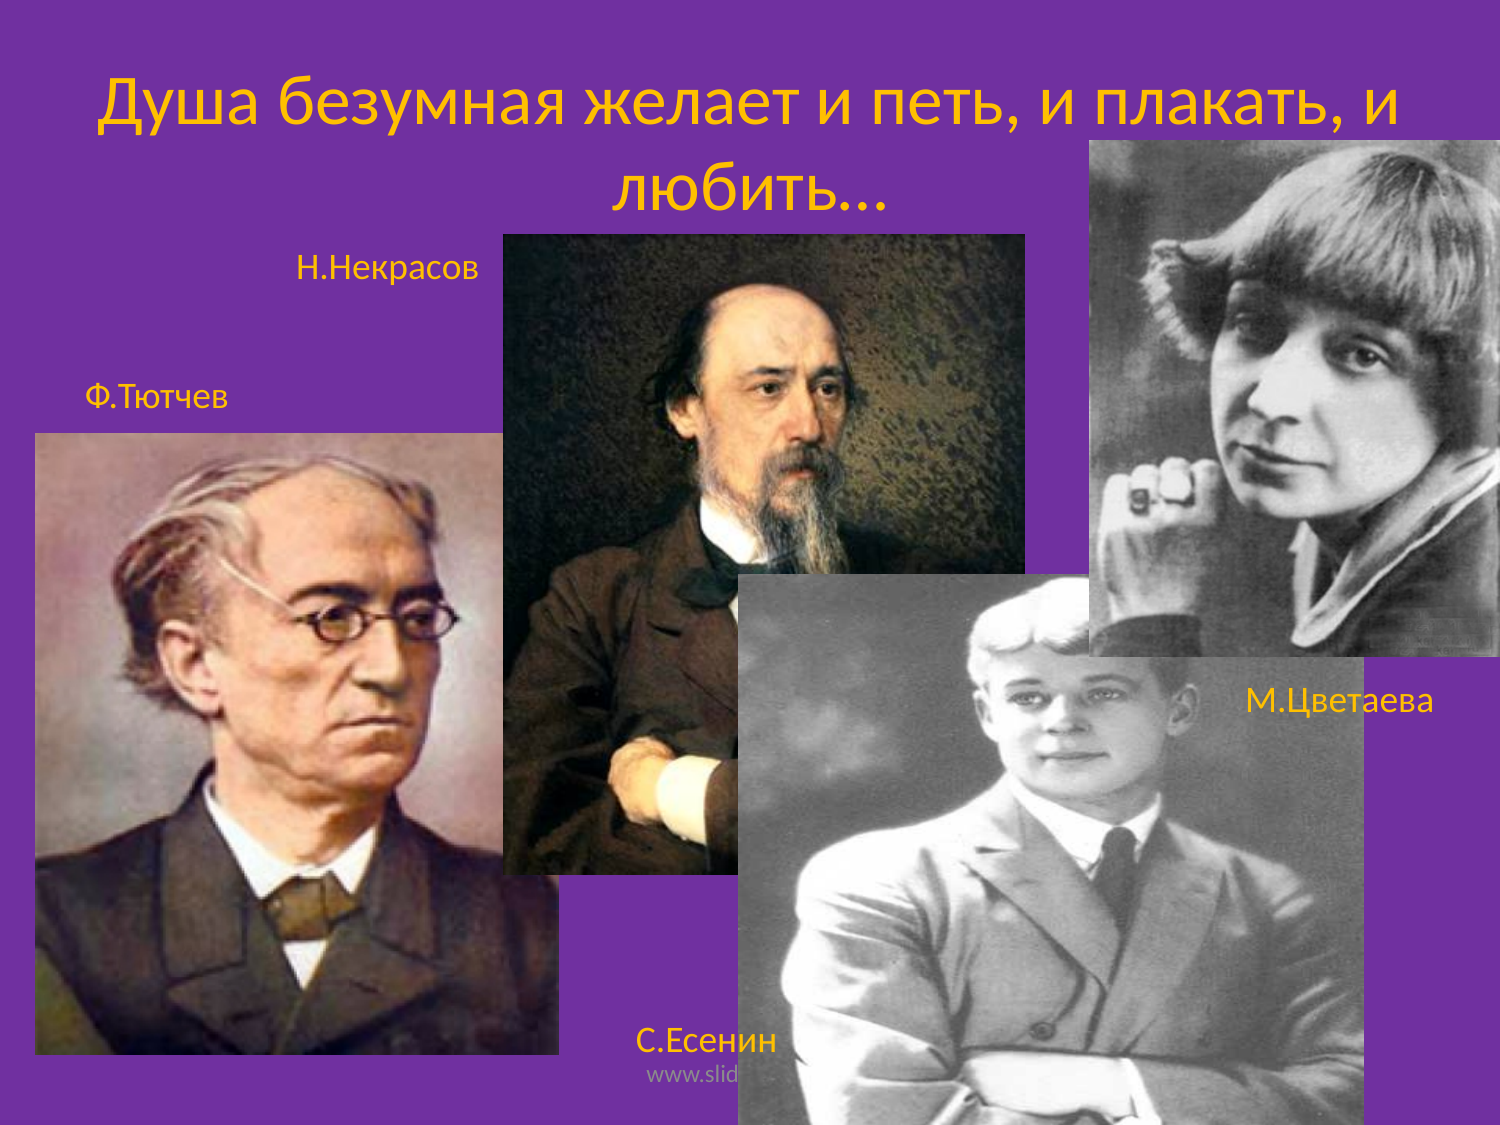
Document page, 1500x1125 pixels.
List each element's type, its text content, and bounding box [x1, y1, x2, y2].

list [34, 433, 559, 1055]
picture [503, 140, 1500, 1125]
footer www.sliderpoint.org [512, 1042, 732, 1103]
text_box С.Есенин [621, 1007, 732, 1042]
text_box М.Цветаева [1369, 667, 1500, 728]
text_box Н.Некрасов [281, 234, 501, 295]
title Душа безумная желает и петь, и плакать, и любить… [75, 45, 1425, 233]
text_box Ф.Тютчев [70, 363, 246, 423]
